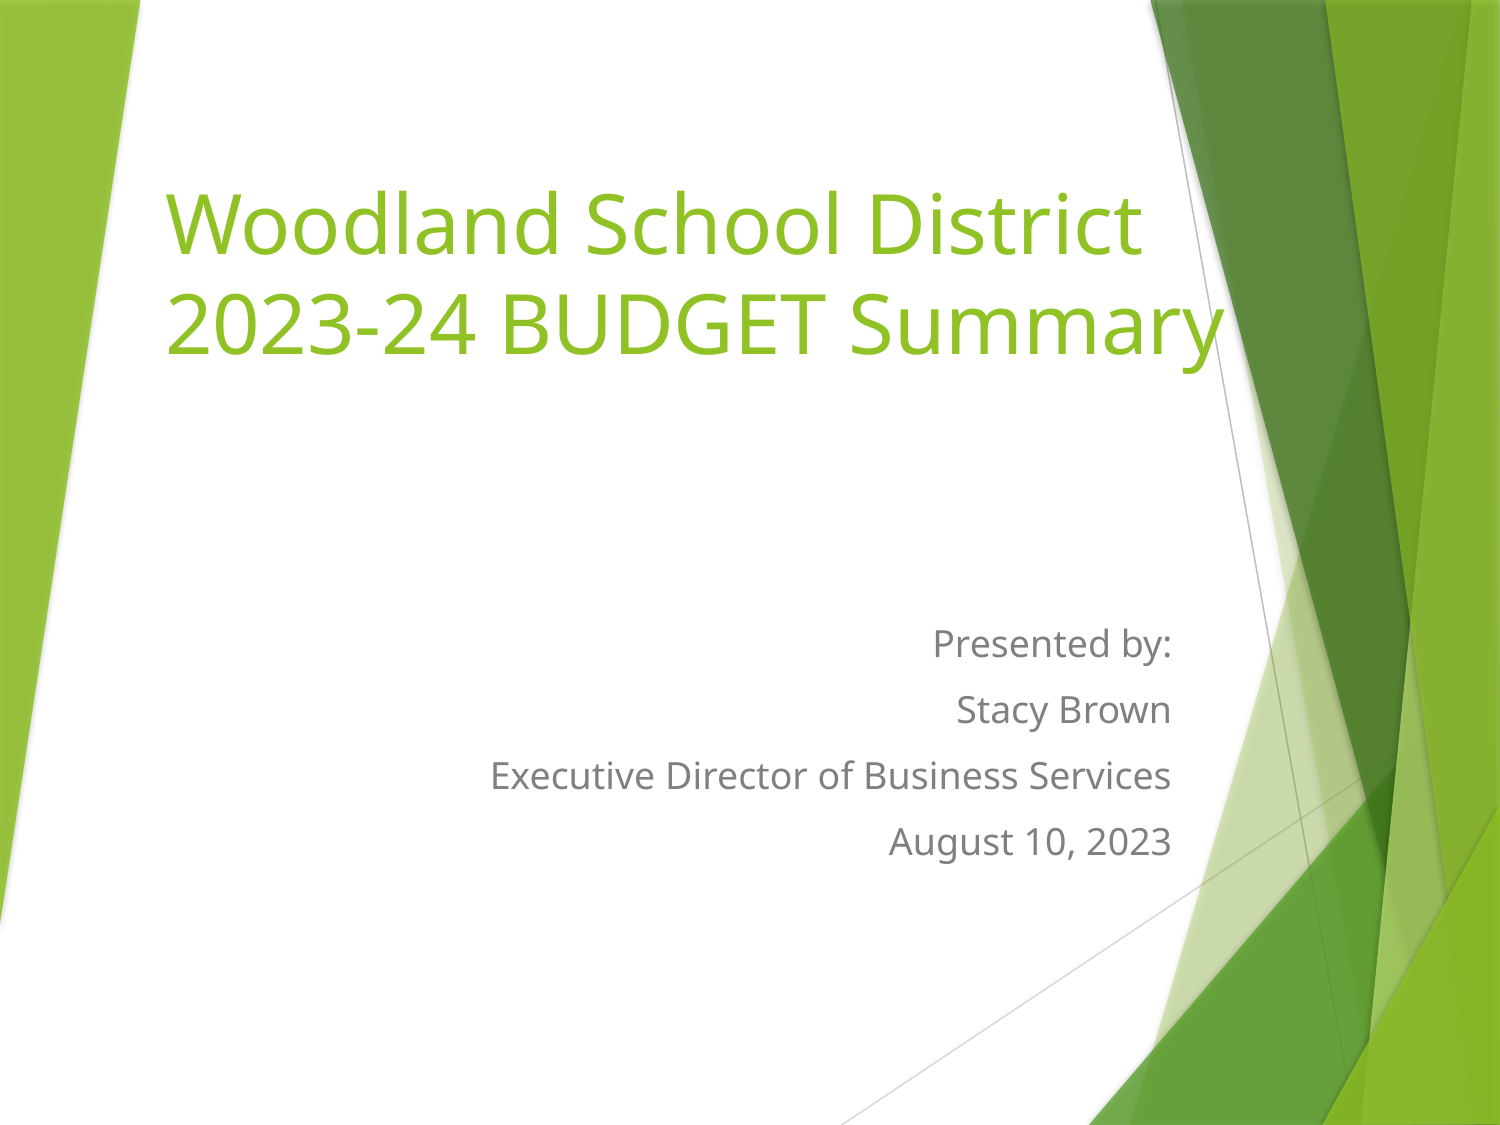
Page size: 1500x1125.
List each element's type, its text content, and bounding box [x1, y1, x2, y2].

subtitle Presented by: Stacy Brown Executive Director of Business Services August 10, 2023 [425, 612, 1188, 900]
title Woodland School District 2023-24 BUDGET Summary [150, 137, 1500, 379]
